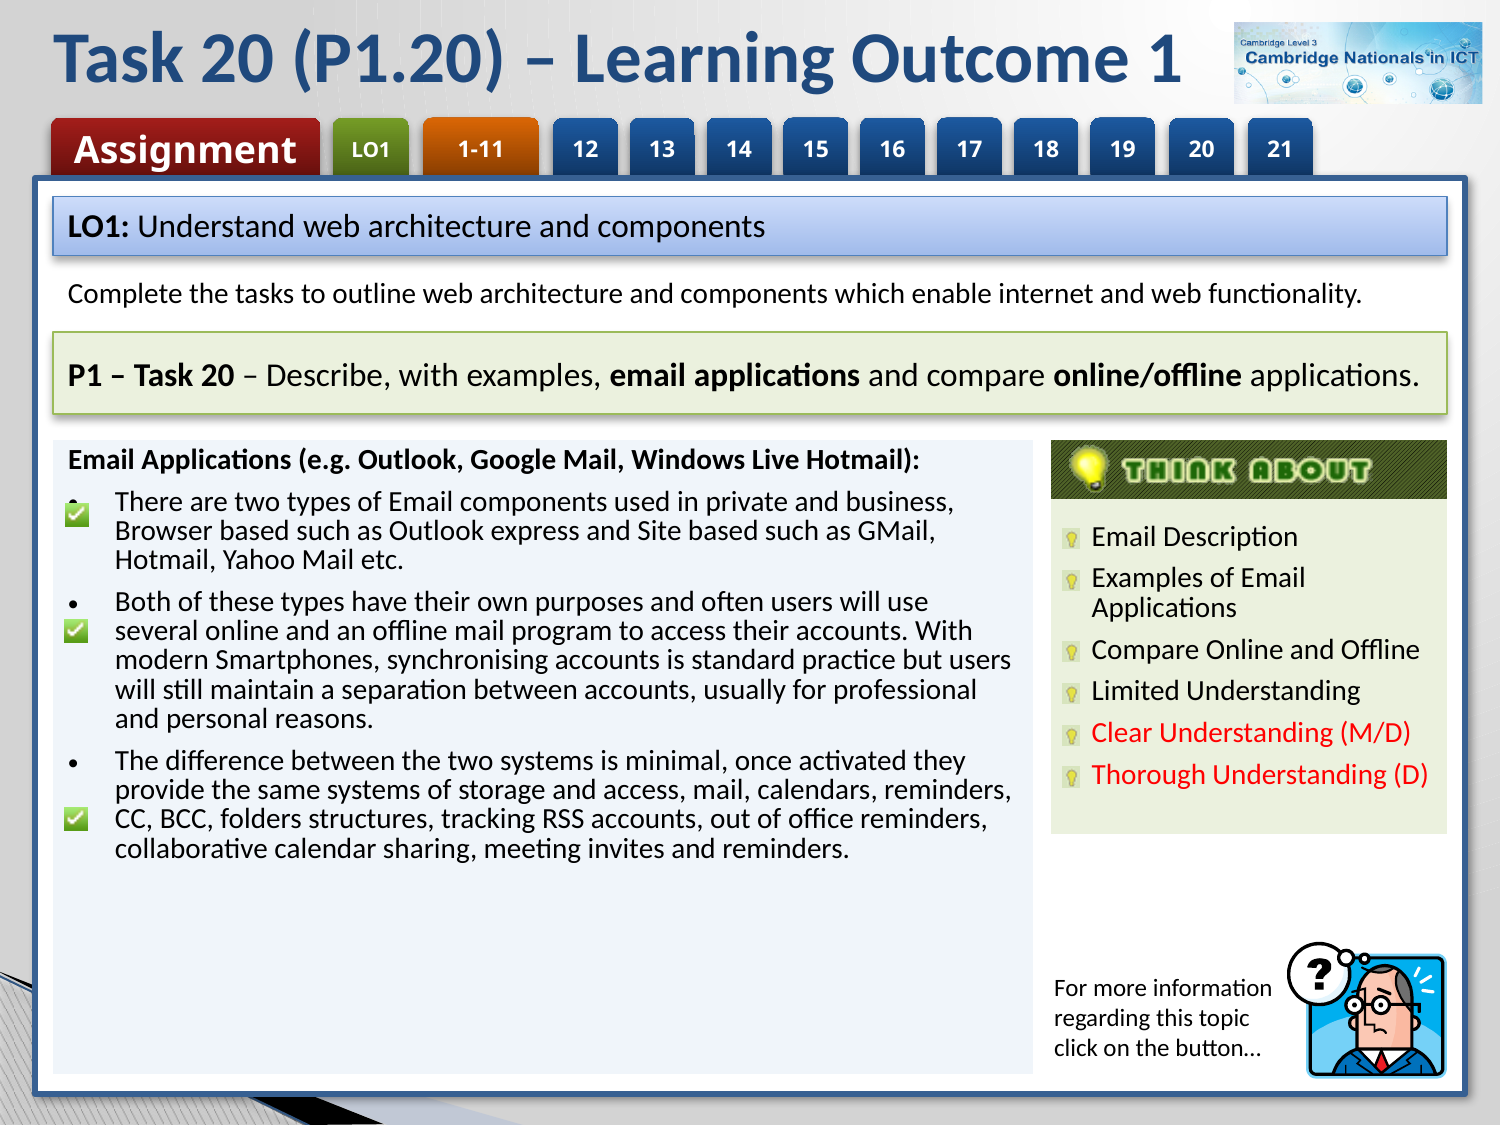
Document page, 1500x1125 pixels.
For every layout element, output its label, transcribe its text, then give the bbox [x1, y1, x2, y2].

picture [1286, 941, 1448, 1079]
text_box Complete the tasks to outline web architecture and components which enable internet and web functionality. [53, 267, 1447, 317]
picture [1062, 570, 1080, 591]
text_box [35, 178, 1465, 1094]
picture [64, 619, 88, 643]
picture [1062, 641, 1080, 662]
table_header [1051, 440, 1447, 499]
table_cell Email Description Examples of Email Applications Compare Online and Offline Limited Understanding Clear Understanding (M/D) Thorough Understanding (D) [1051, 499, 1447, 834]
picture [1062, 725, 1080, 746]
title Task 20 (P1.20) – Learning Outcome 1 [39, 0, 1389, 124]
picture [281, 1114, 303, 1125]
picture [1062, 766, 1080, 788]
table_header Email Applications (e.g. Outlook, Google Mail, Windows Live Hotmail): There are two types of Email components used in private and business, Browser based such as Outlook express and Site based such as GMail, Hotmail, Yahoo Mail etc. Both of these types have their own purposes and often users will use several online and an offline mail program to access their accounts. With modern Smartphones, synchronising accounts is standard practice but users will still maintain a separation between accounts, usually for professional and personal reasons. The difference between the two systems is minimal, once activated they provide the same systems of storage and access, mail, calendars, reminders, CC, BCC, folders structures, tracking RSS accounts, out of office reminders, collaborative calendar sharing, meeting invites and reminders. [53, 440, 1033, 1074]
picture [1062, 683, 1080, 704]
text_box For more information regarding this topic click on the button… [1039, 964, 1280, 1069]
text_box P1 – Task 20 – Describe, with examples, email applications and compare online/offline applications. [52, 331, 1448, 415]
picture [64, 807, 88, 831]
text_box LO1: Understand web architecture and components [52, 196, 1448, 256]
picture [65, 503, 89, 527]
picture [1068, 442, 1377, 498]
picture [1389, 22, 1483, 104]
picture [1062, 528, 1080, 549]
